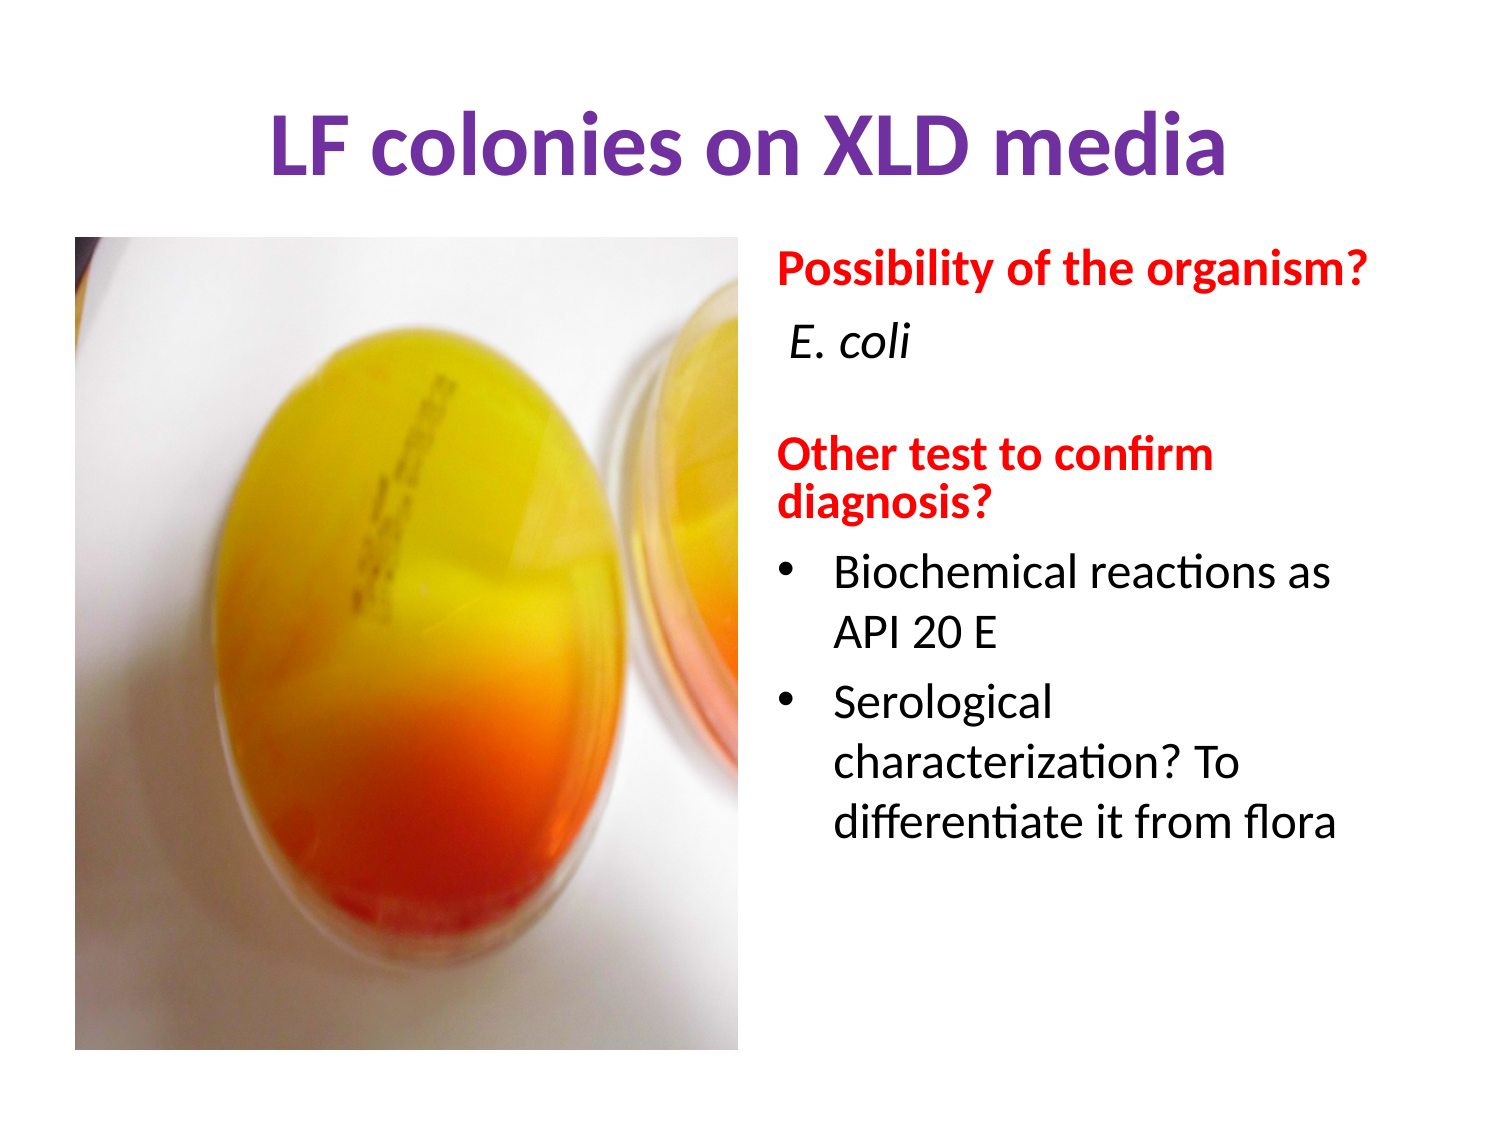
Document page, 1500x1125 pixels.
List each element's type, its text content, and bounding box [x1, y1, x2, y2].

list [74, 237, 738, 1051]
list Possibility of the organism? E. coli [761, 187, 1425, 413]
list Other test to confirm diagnosis? Biochemical reactions as API 20 E Serological characterization? To differentiate it from flora [761, 425, 1425, 1005]
title LF colonies on XLD media [75, 45, 1425, 233]
